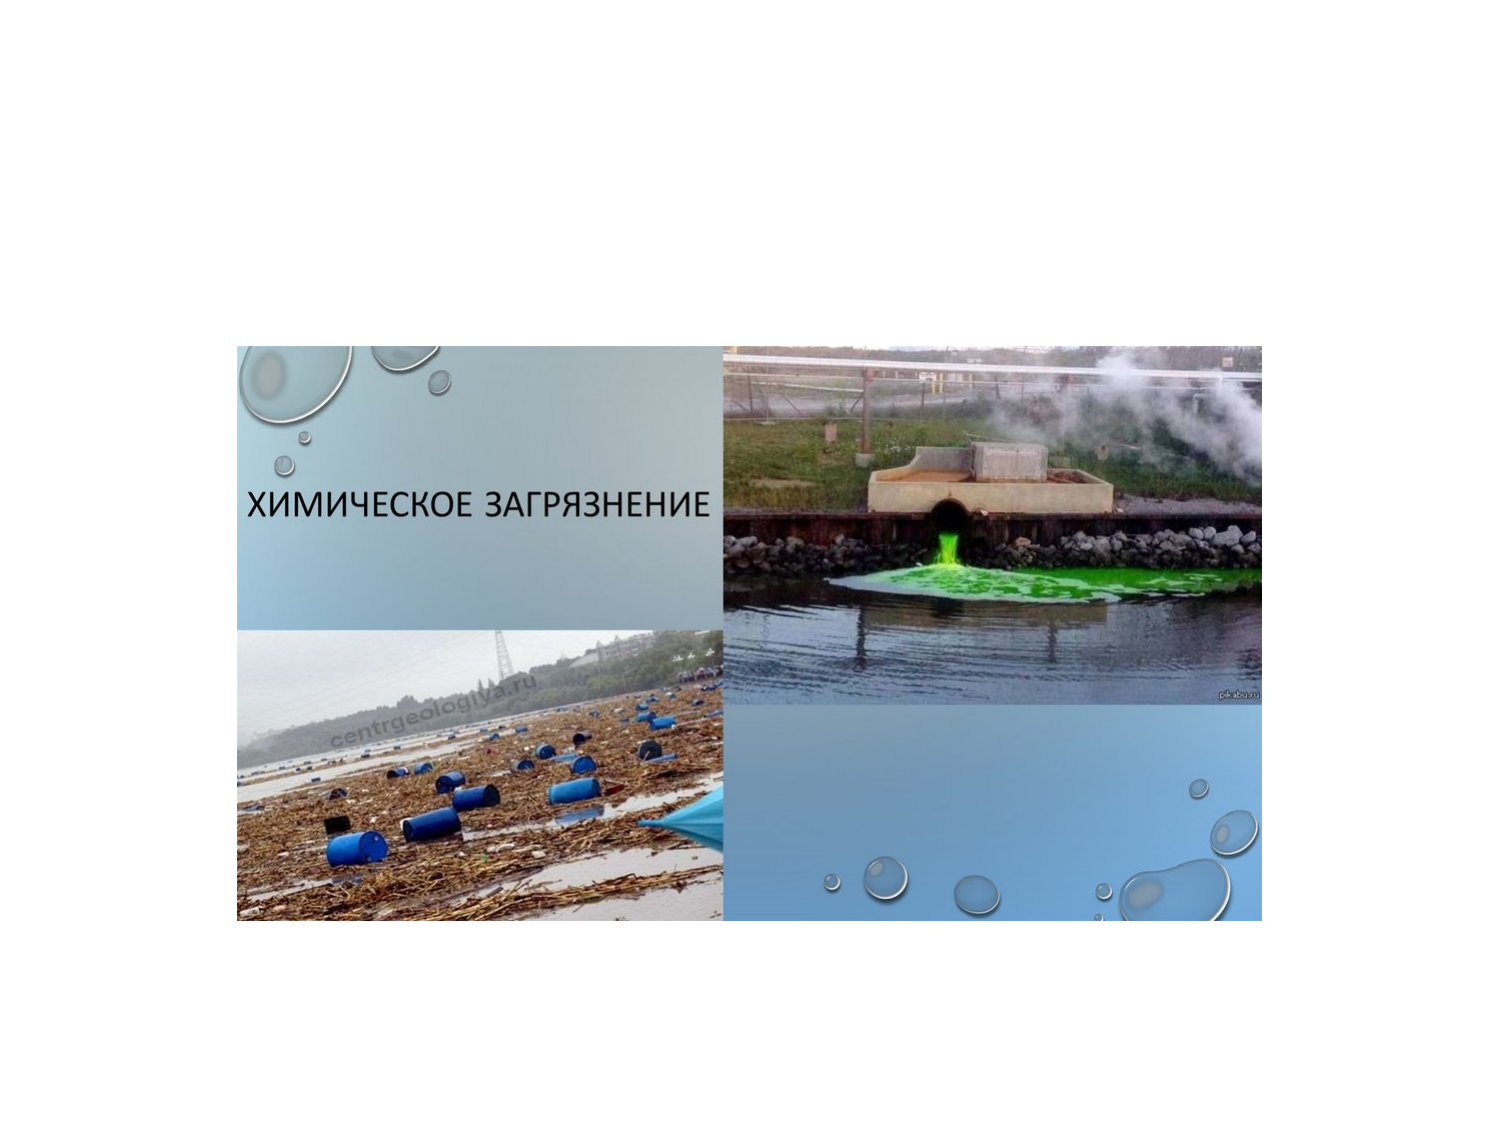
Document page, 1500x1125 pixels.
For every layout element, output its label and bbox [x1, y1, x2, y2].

list [237, 346, 1263, 921]
